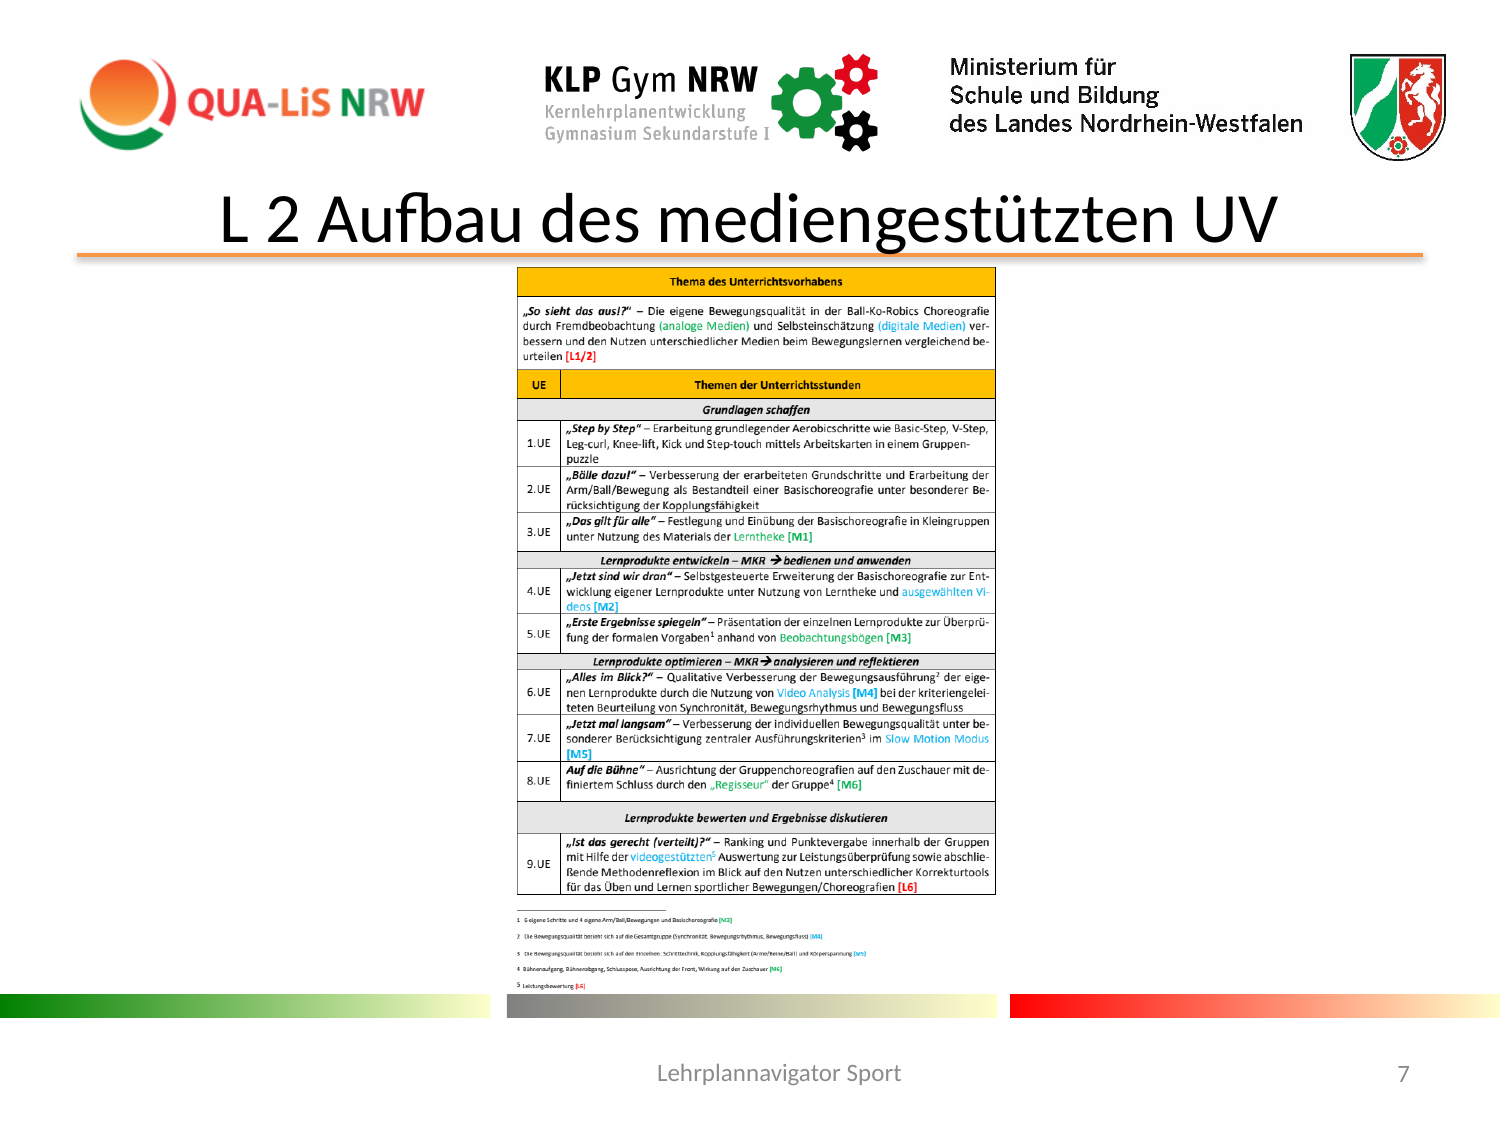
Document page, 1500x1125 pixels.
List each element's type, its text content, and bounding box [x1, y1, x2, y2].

picture [77, 52, 431, 154]
picture [950, 54, 1446, 161]
slide_number 7 [1328, 1042, 1425, 1103]
picture [501, 28, 908, 183]
picture [513, 262, 999, 992]
footer Lehrplannavigator Sport [561, 1017, 999, 1125]
title L 2 Aufbau des mediengestützten UV [75, 184, 1425, 244]
